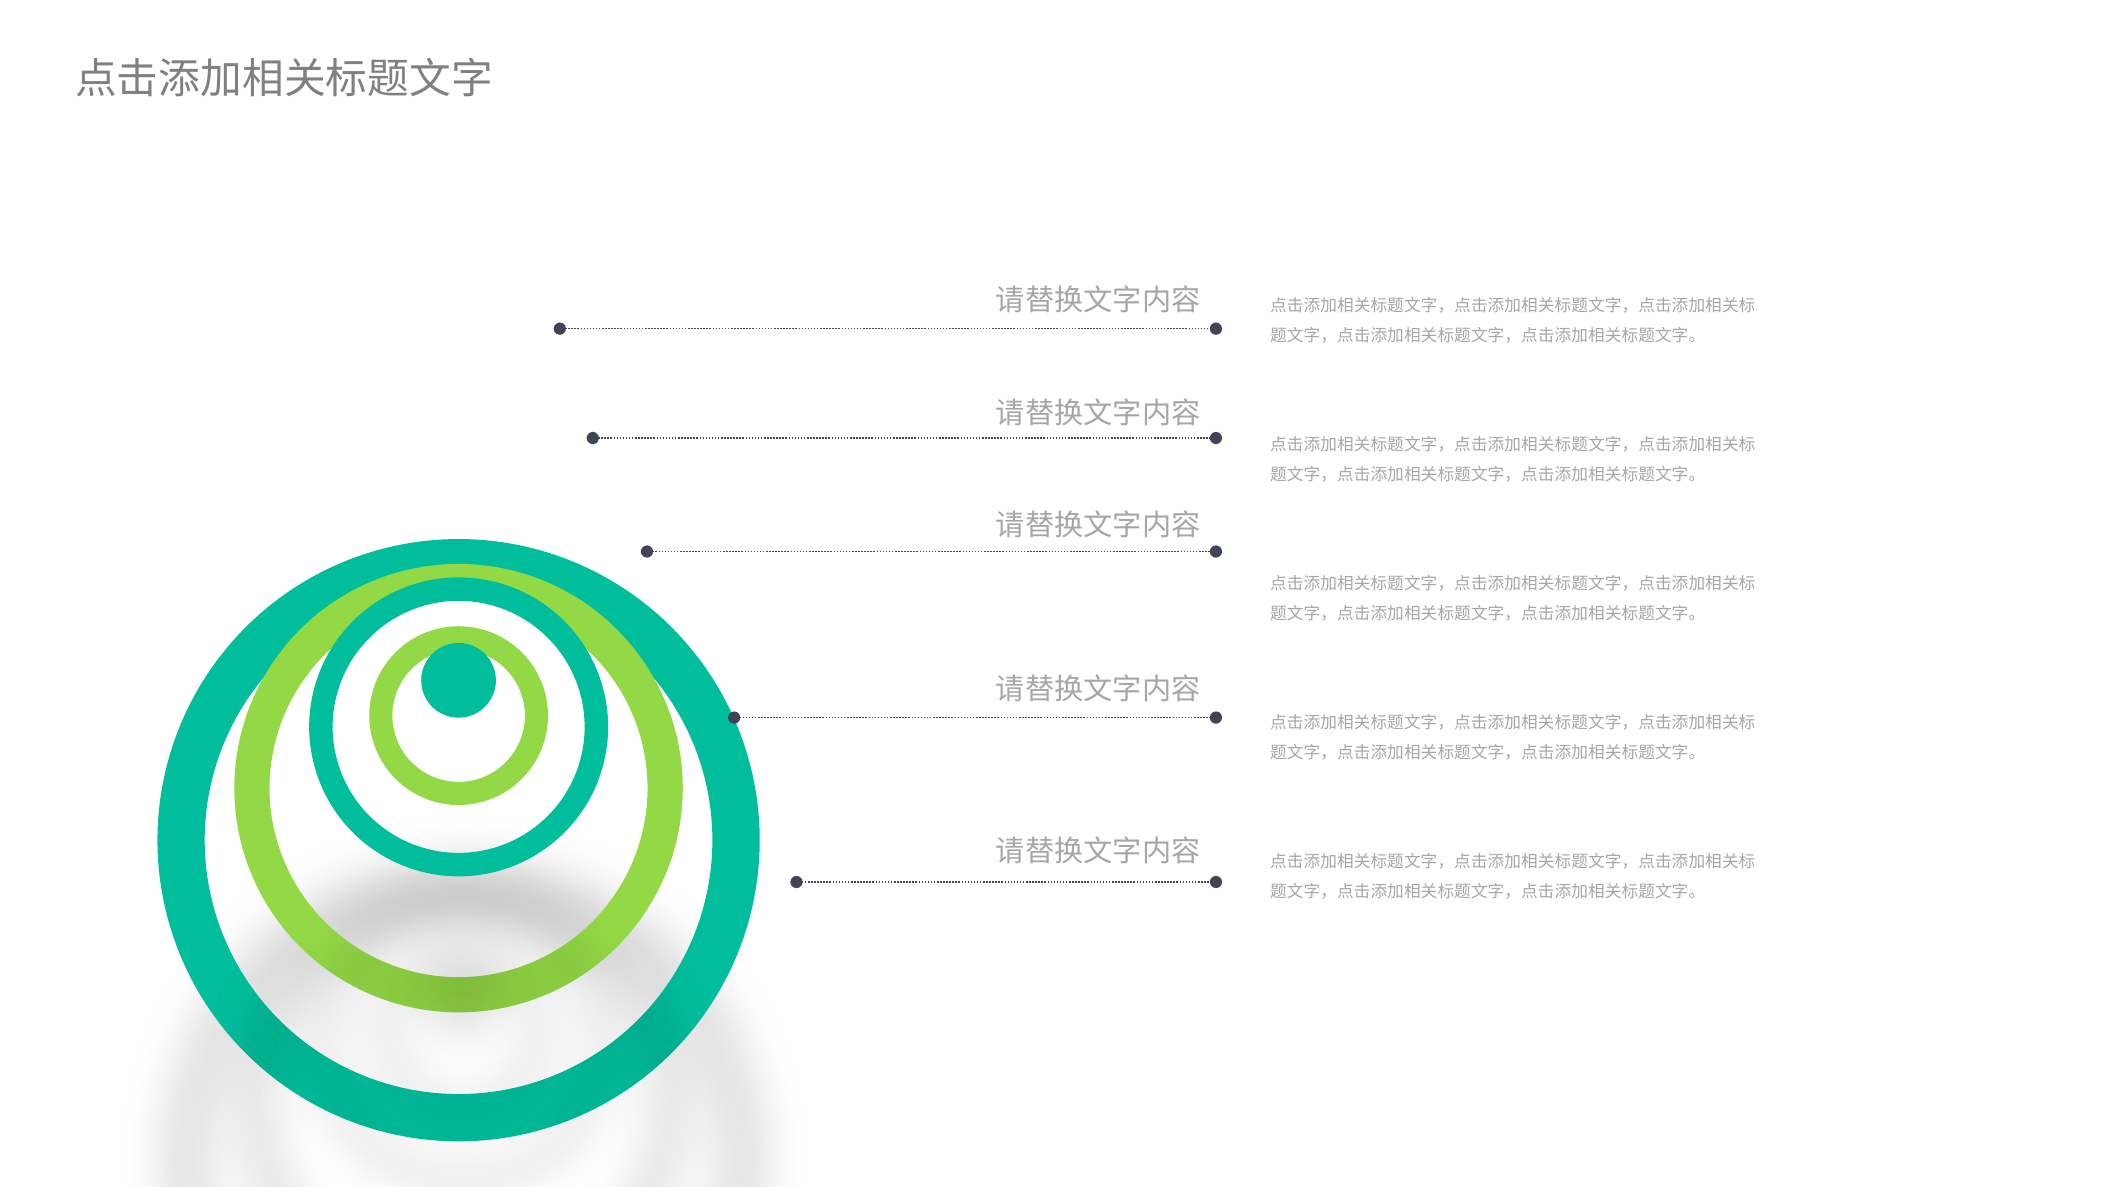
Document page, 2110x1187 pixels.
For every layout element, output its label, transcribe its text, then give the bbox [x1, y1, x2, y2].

text_box 点击添加相关标题文字，点击添加相关标题文字，点击添加相关标题文字，点击添加相关标题文字，点击添加相关标题文字。 [1255, 555, 1787, 631]
text_box 点击添加相关标题文字，点击添加相关标题文字，点击添加相关标题文字，点击添加相关标题文字，点击添加相关标题文字。 [1255, 833, 1787, 909]
text_box 请替换文字内容 [980, 656, 1216, 714]
text_box [233, 562, 684, 965]
text_box 请替换文字内容 [980, 380, 1216, 437]
text_box [308, 576, 610, 878]
text_box 点击添加相关标题文字，点击添加相关标题文字，点击添加相关标题文字，点击添加相关标题文字，点击添加相关标题文字。 [1255, 694, 1787, 770]
text_box 点击添加相关标题文字，点击添加相关标题文字，点击添加相关标题文字，点击添加相关标题文字，点击添加相关标题文字。 [1255, 416, 1787, 491]
text_box 请替换文字内容 [980, 491, 1216, 549]
text_box 请替换文字内容 [980, 267, 1216, 325]
text_box 点击添加相关标题文字，点击添加相关标题文字，点击添加相关标题文字，点击添加相关标题文字，点击添加相关标题文字。 [1255, 277, 1787, 352]
text_box 点击添加相关标题文字 [59, 44, 563, 107]
text_box [420, 641, 497, 719]
text_box 请替换文字内容 [980, 818, 1216, 876]
text_box [368, 625, 550, 807]
text_box [156, 538, 761, 1039]
